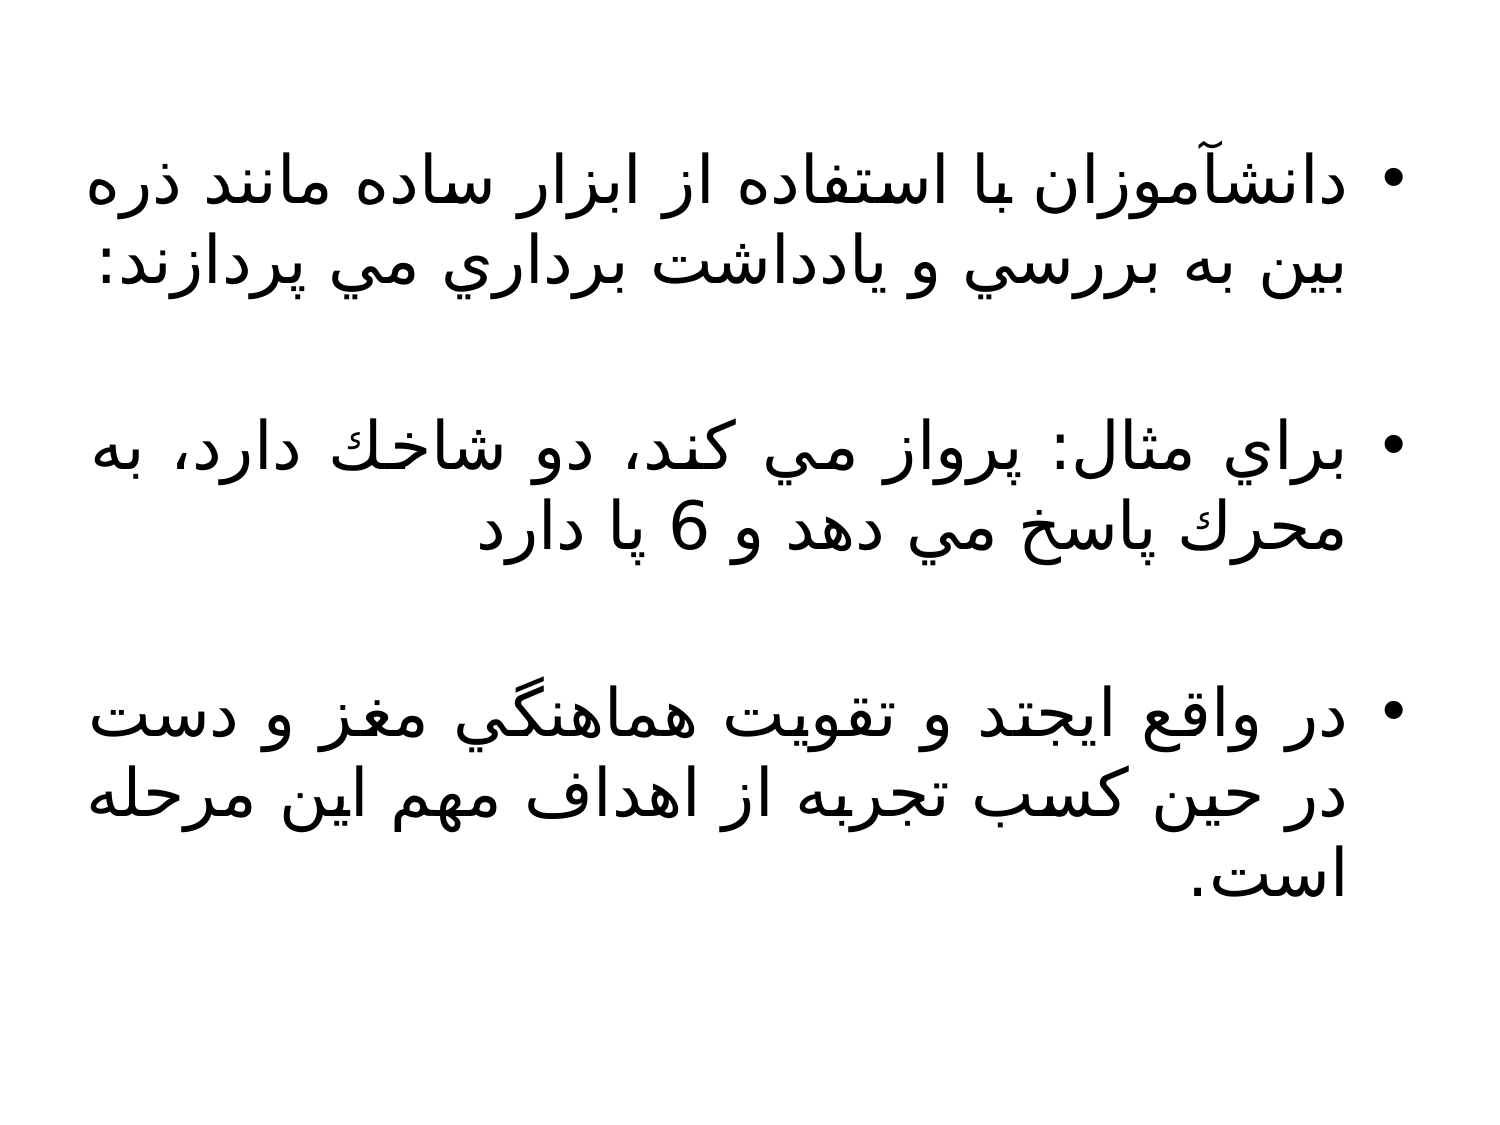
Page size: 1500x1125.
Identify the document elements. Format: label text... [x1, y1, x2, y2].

list دانشآموزان با استفاده از ابزار ساده مانند ذره بين به بررسي و يادداشت برداري مي پردازند: براي مثال: پرواز مي كند، دو شاخك دارد، به محرك پاسخ مي دهد و 6 پا دارد در واقع ايجتد و تقويت هماهنگي مغز و دست در حين كسب تجربه از اهداف مهم اين مرحله است. [70, 128, 1421, 872]
